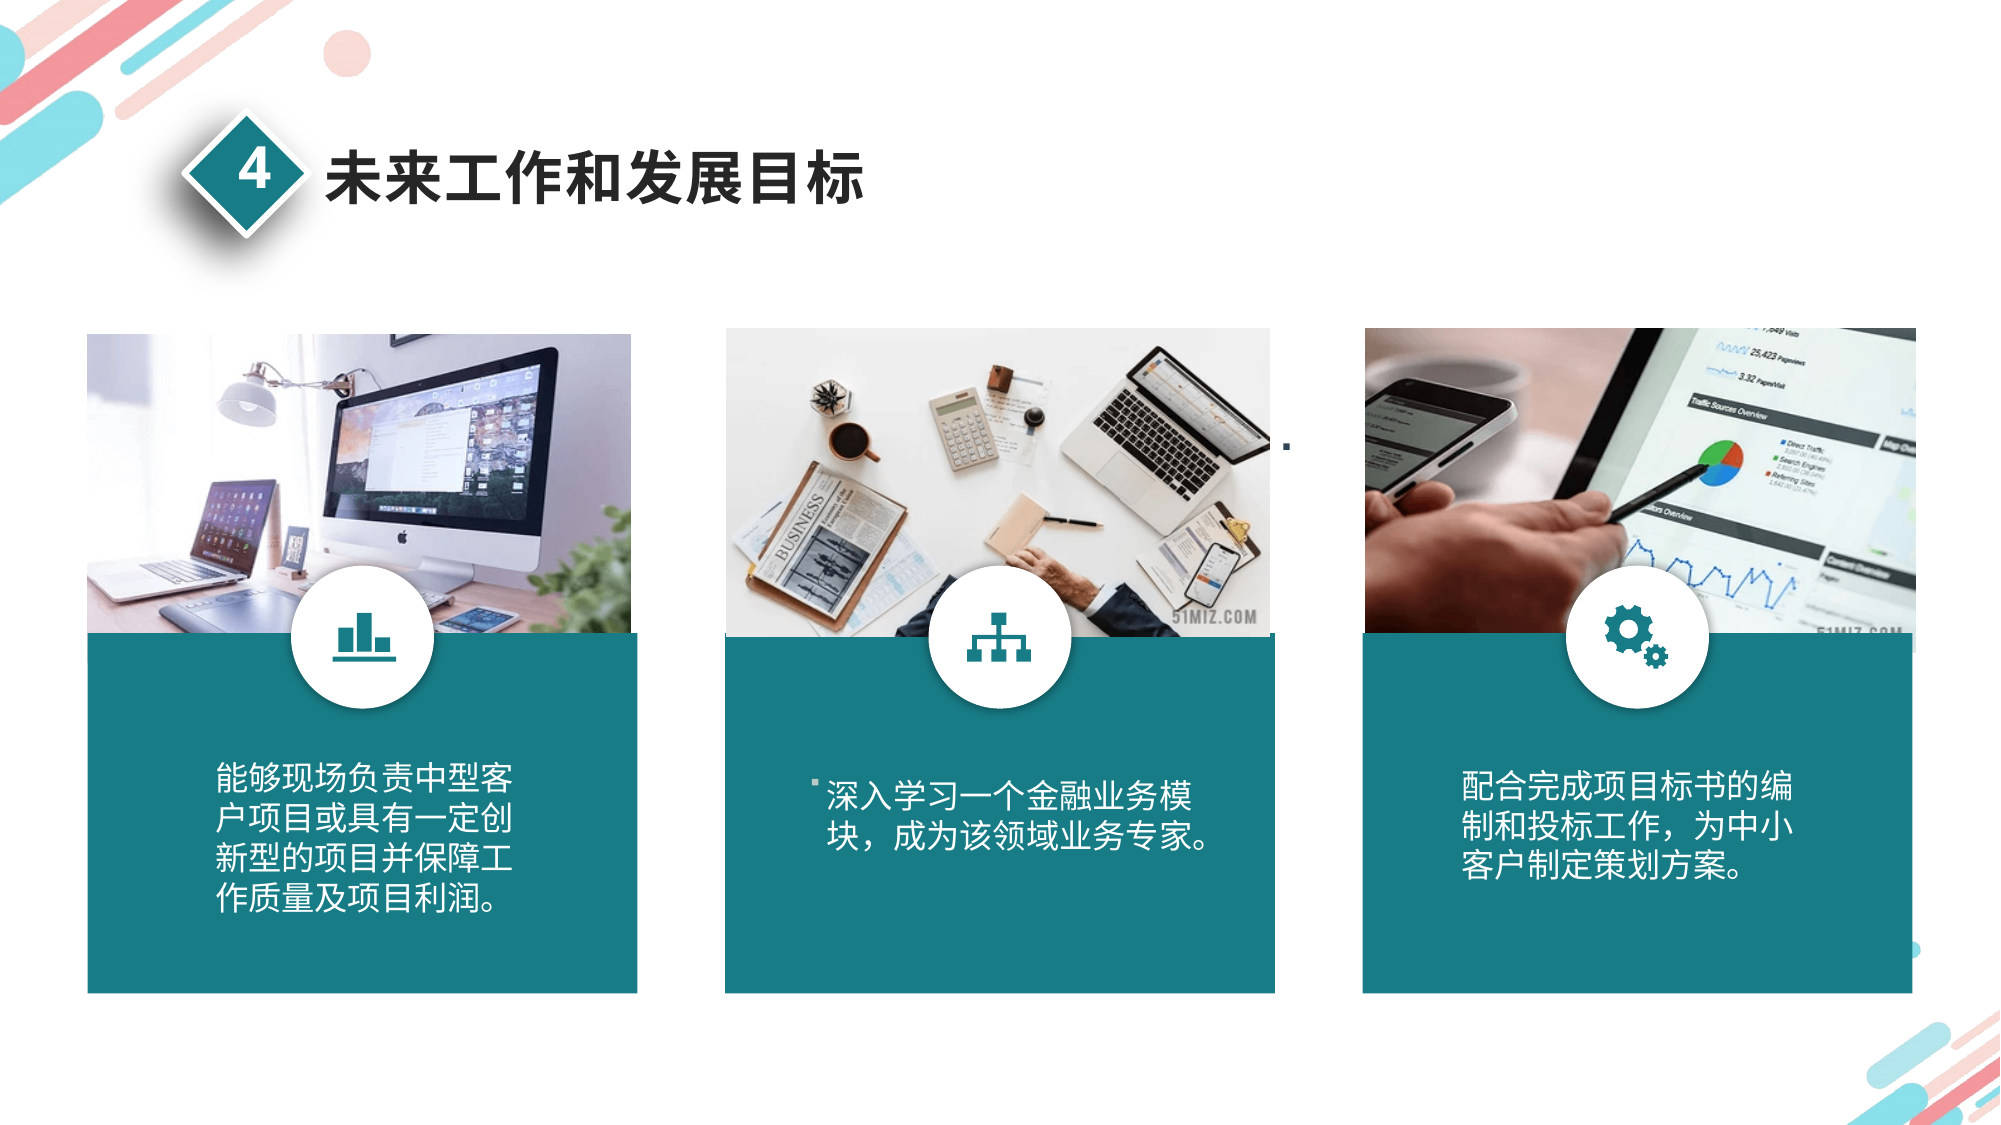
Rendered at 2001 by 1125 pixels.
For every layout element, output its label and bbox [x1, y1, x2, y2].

picture [0, 0, 528, 253]
text_box [1283, 443, 1290, 450]
text_box [724, 328, 1275, 994]
text_box [184, 110, 885, 236]
text_box [87, 334, 638, 994]
picture [1818, 935, 2000, 1125]
text_box [1362, 328, 1916, 994]
